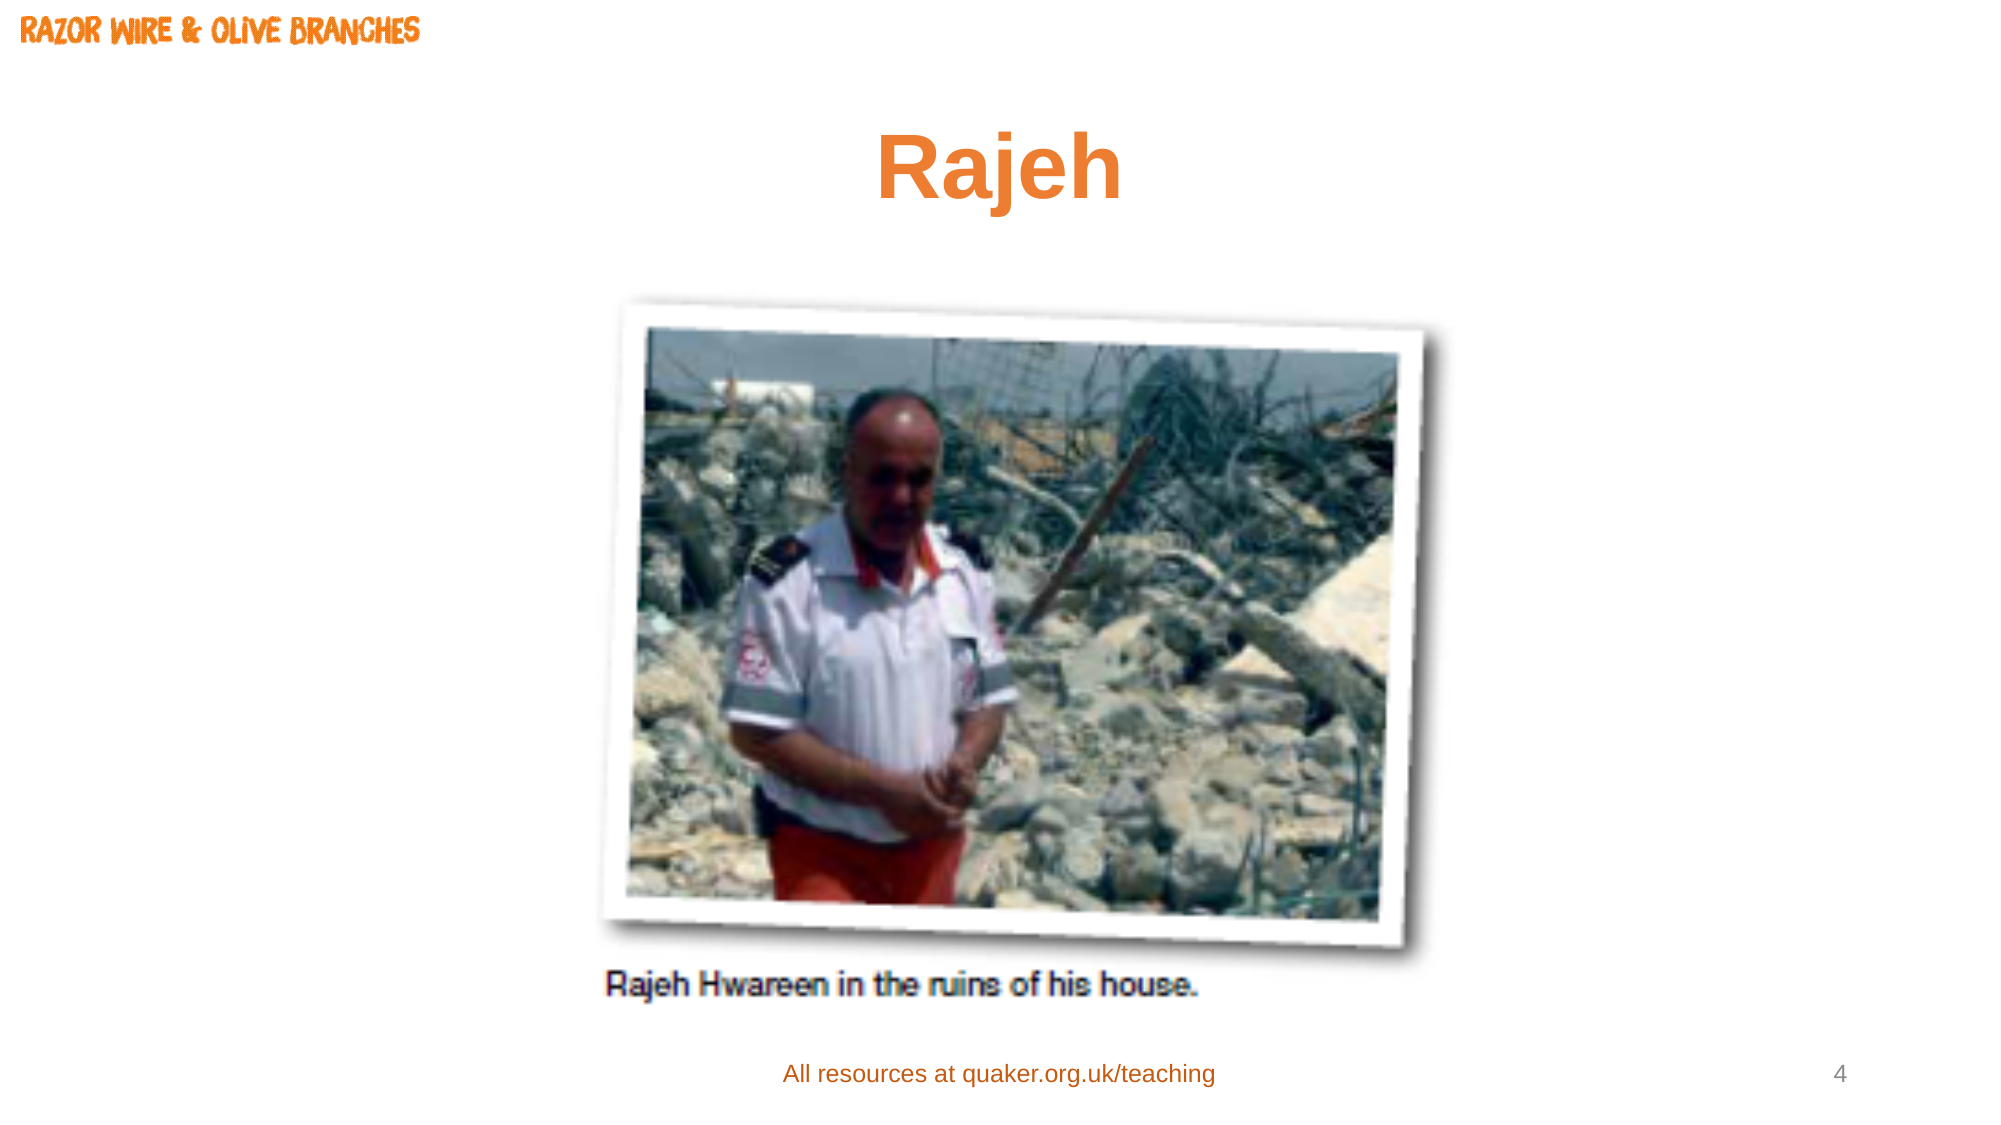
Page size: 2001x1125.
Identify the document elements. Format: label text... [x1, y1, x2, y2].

slide_number 4 [1412, 1042, 1863, 1103]
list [572, 277, 1461, 1008]
footer All resources at quaker.org.uk/teaching [662, 1042, 1338, 1103]
title Rajeh [137, 59, 1863, 278]
